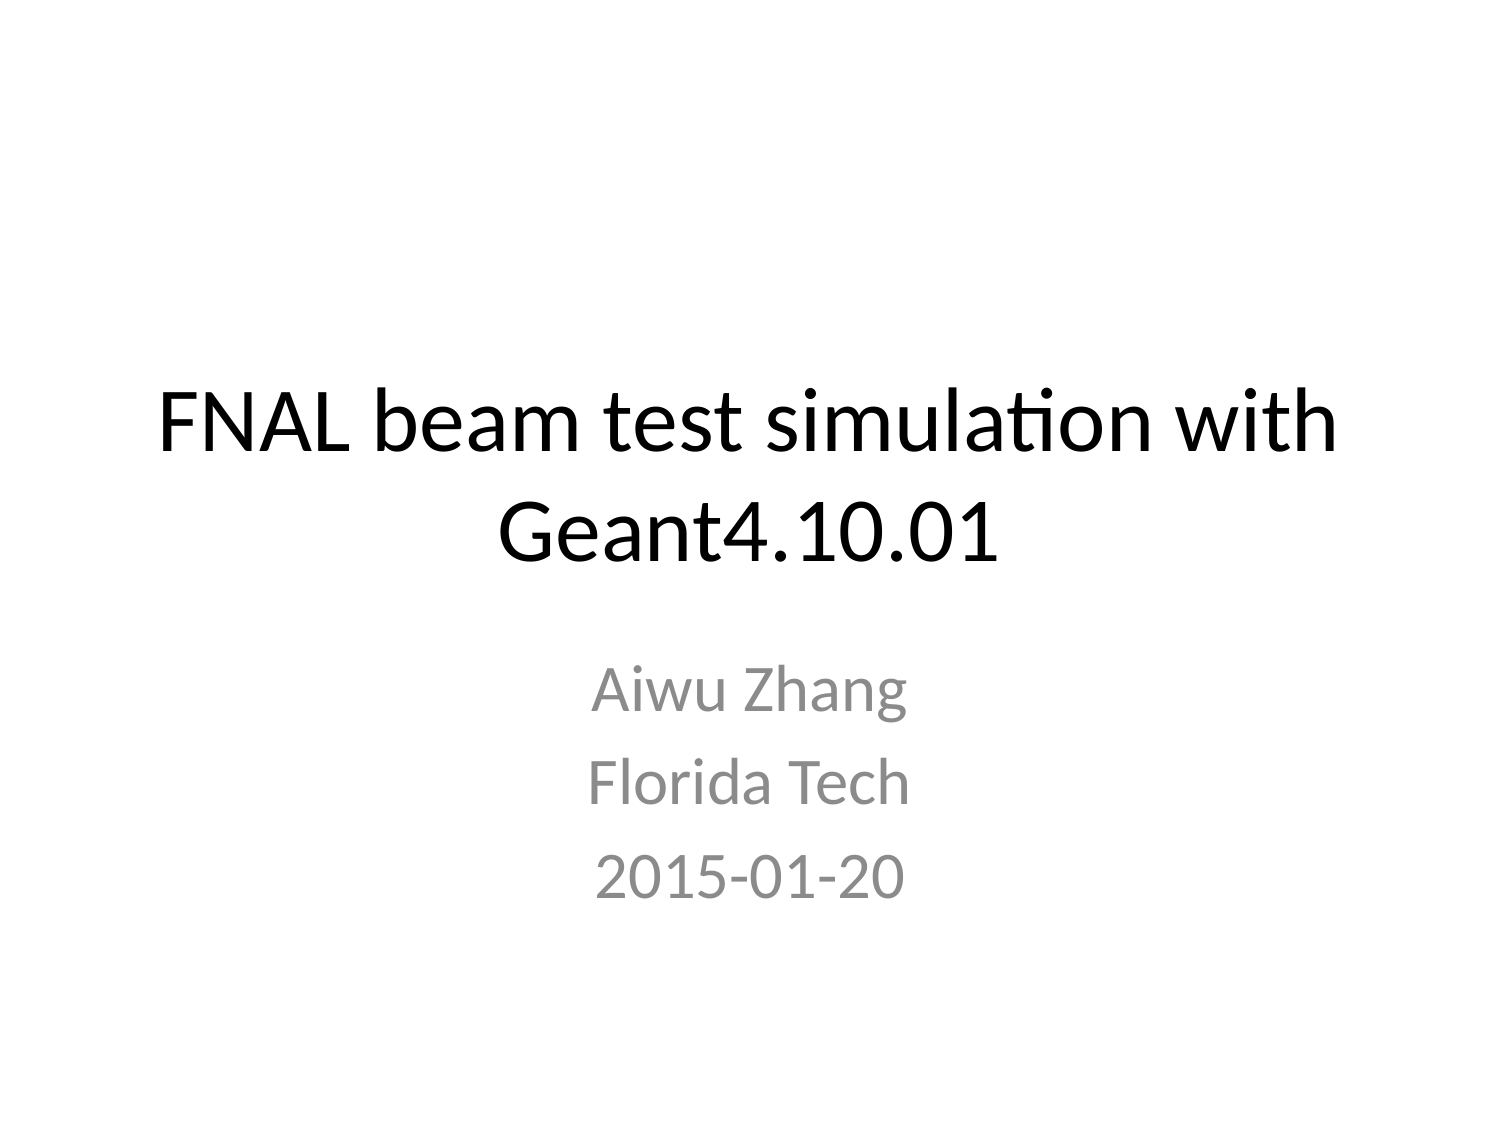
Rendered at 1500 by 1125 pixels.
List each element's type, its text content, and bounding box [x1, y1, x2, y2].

subtitle Aiwu Zhang Florida Tech 2015-01-20 [225, 637, 1275, 925]
title FNAL beam test simulation with Geant4.10.01 [112, 349, 1388, 591]
